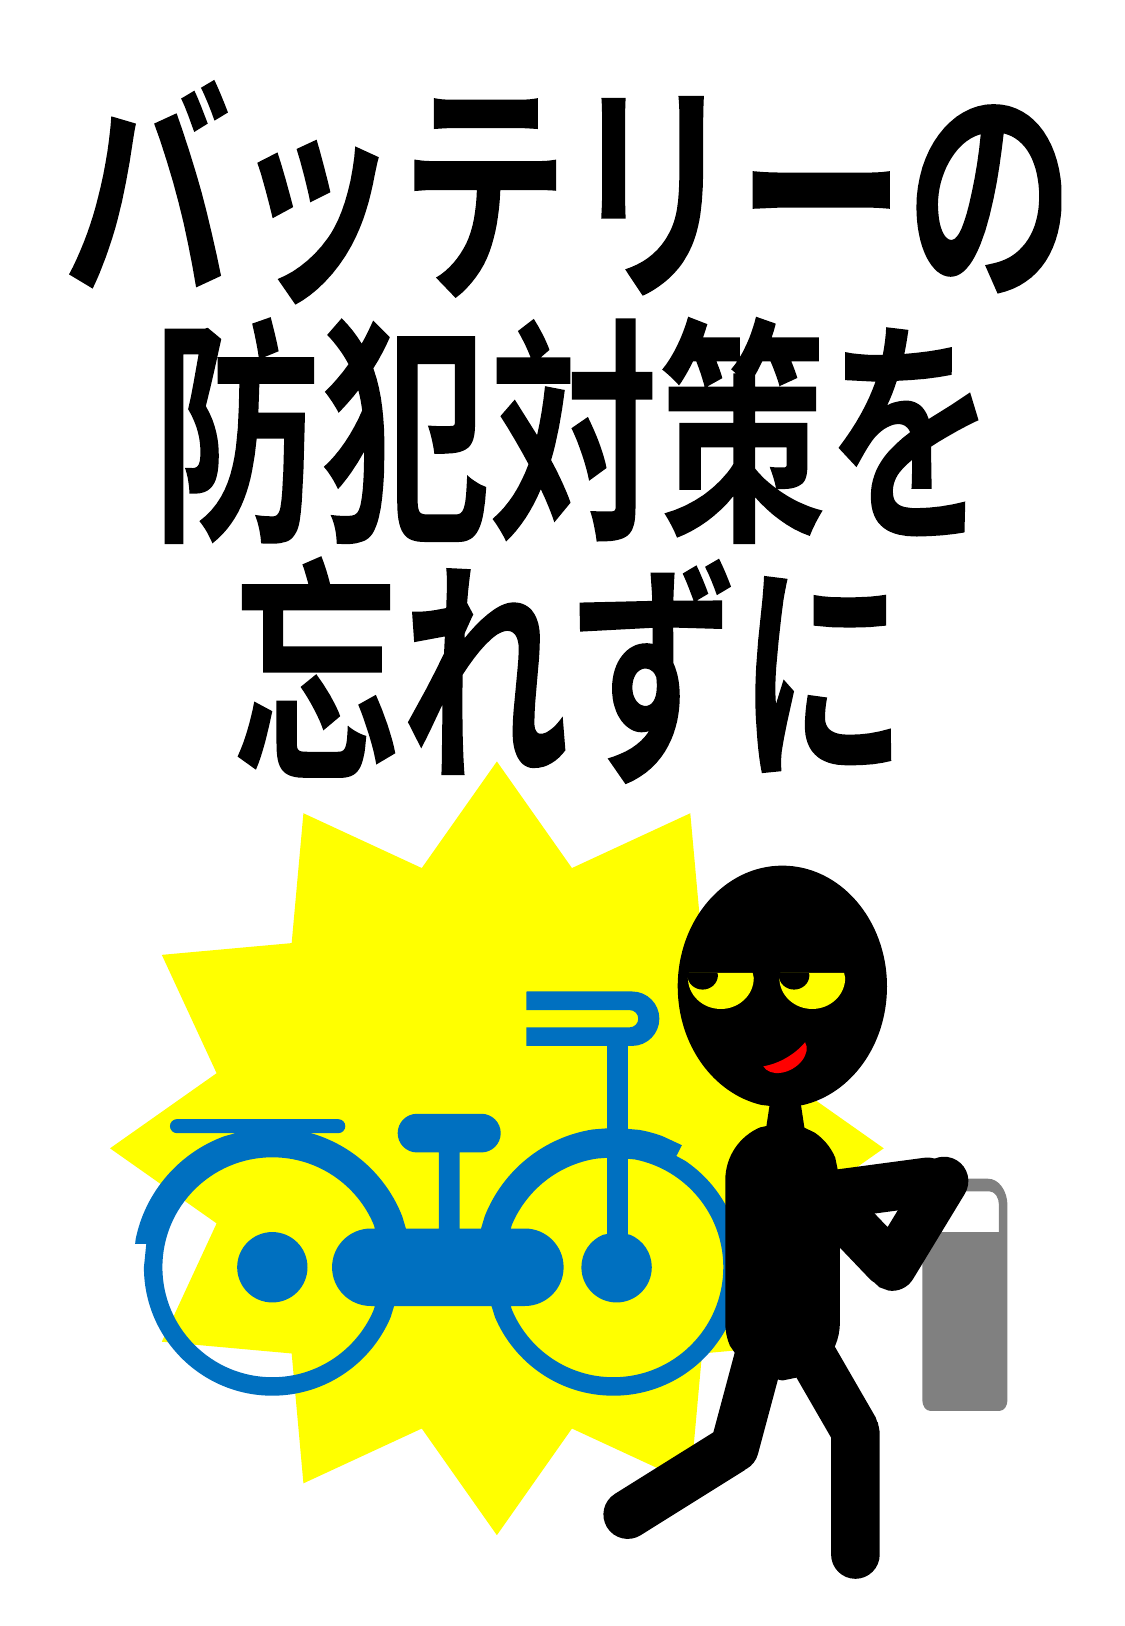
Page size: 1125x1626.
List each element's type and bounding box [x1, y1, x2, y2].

text_box [109, 761, 1008, 1579]
